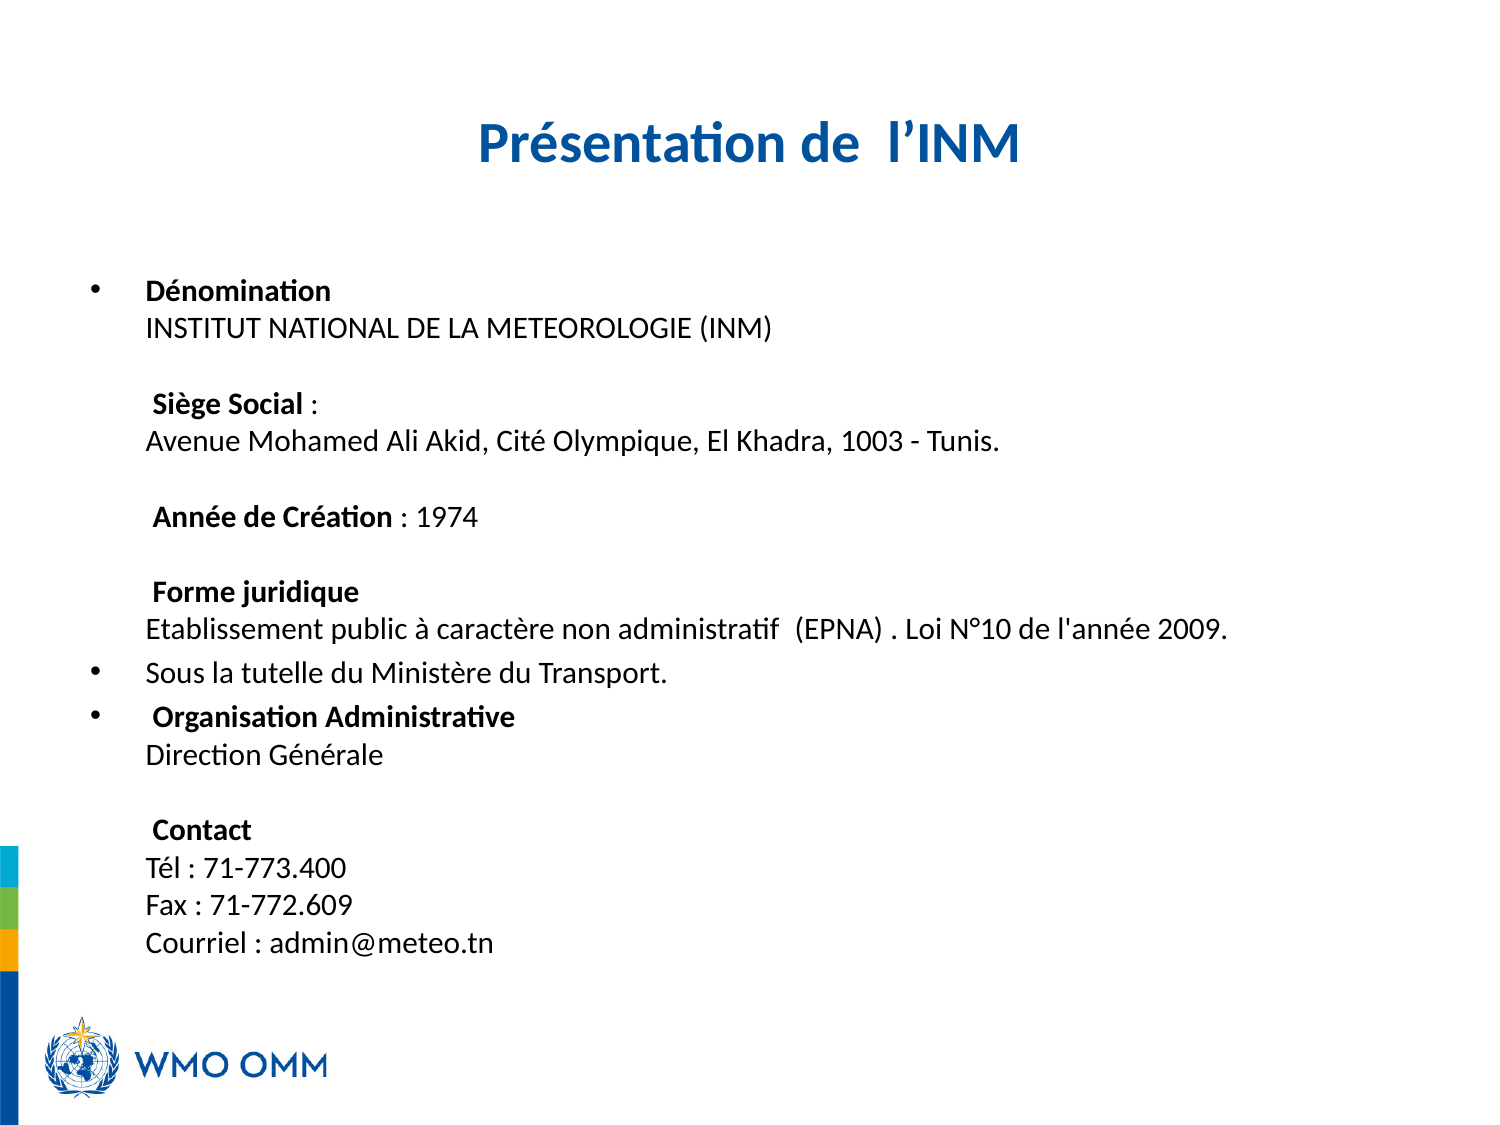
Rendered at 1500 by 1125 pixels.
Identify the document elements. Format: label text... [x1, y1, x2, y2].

title Présentation de l’INM [75, 45, 1425, 233]
picture [0, 845, 327, 1125]
list Dénomination INSTITUT NATIONAL DE LA METEOROLOGIE (INM) Siège Social : Avenue Mohamed Ali Akid, Cité Olympique, El Khadra, 1003 - Tunis. Année de Création : 1974 Forme juridique Etablissement public à caractère non administratif (EPNA) . Loi N°10 de l'année 2009. Sous la tutelle du Ministère du Transport. Organisation Administrative Direction Générale Contact Tél : 71-773.400 Fax : 71-772.609 Courriel : admin@meteo.tn [75, 262, 1425, 1005]
